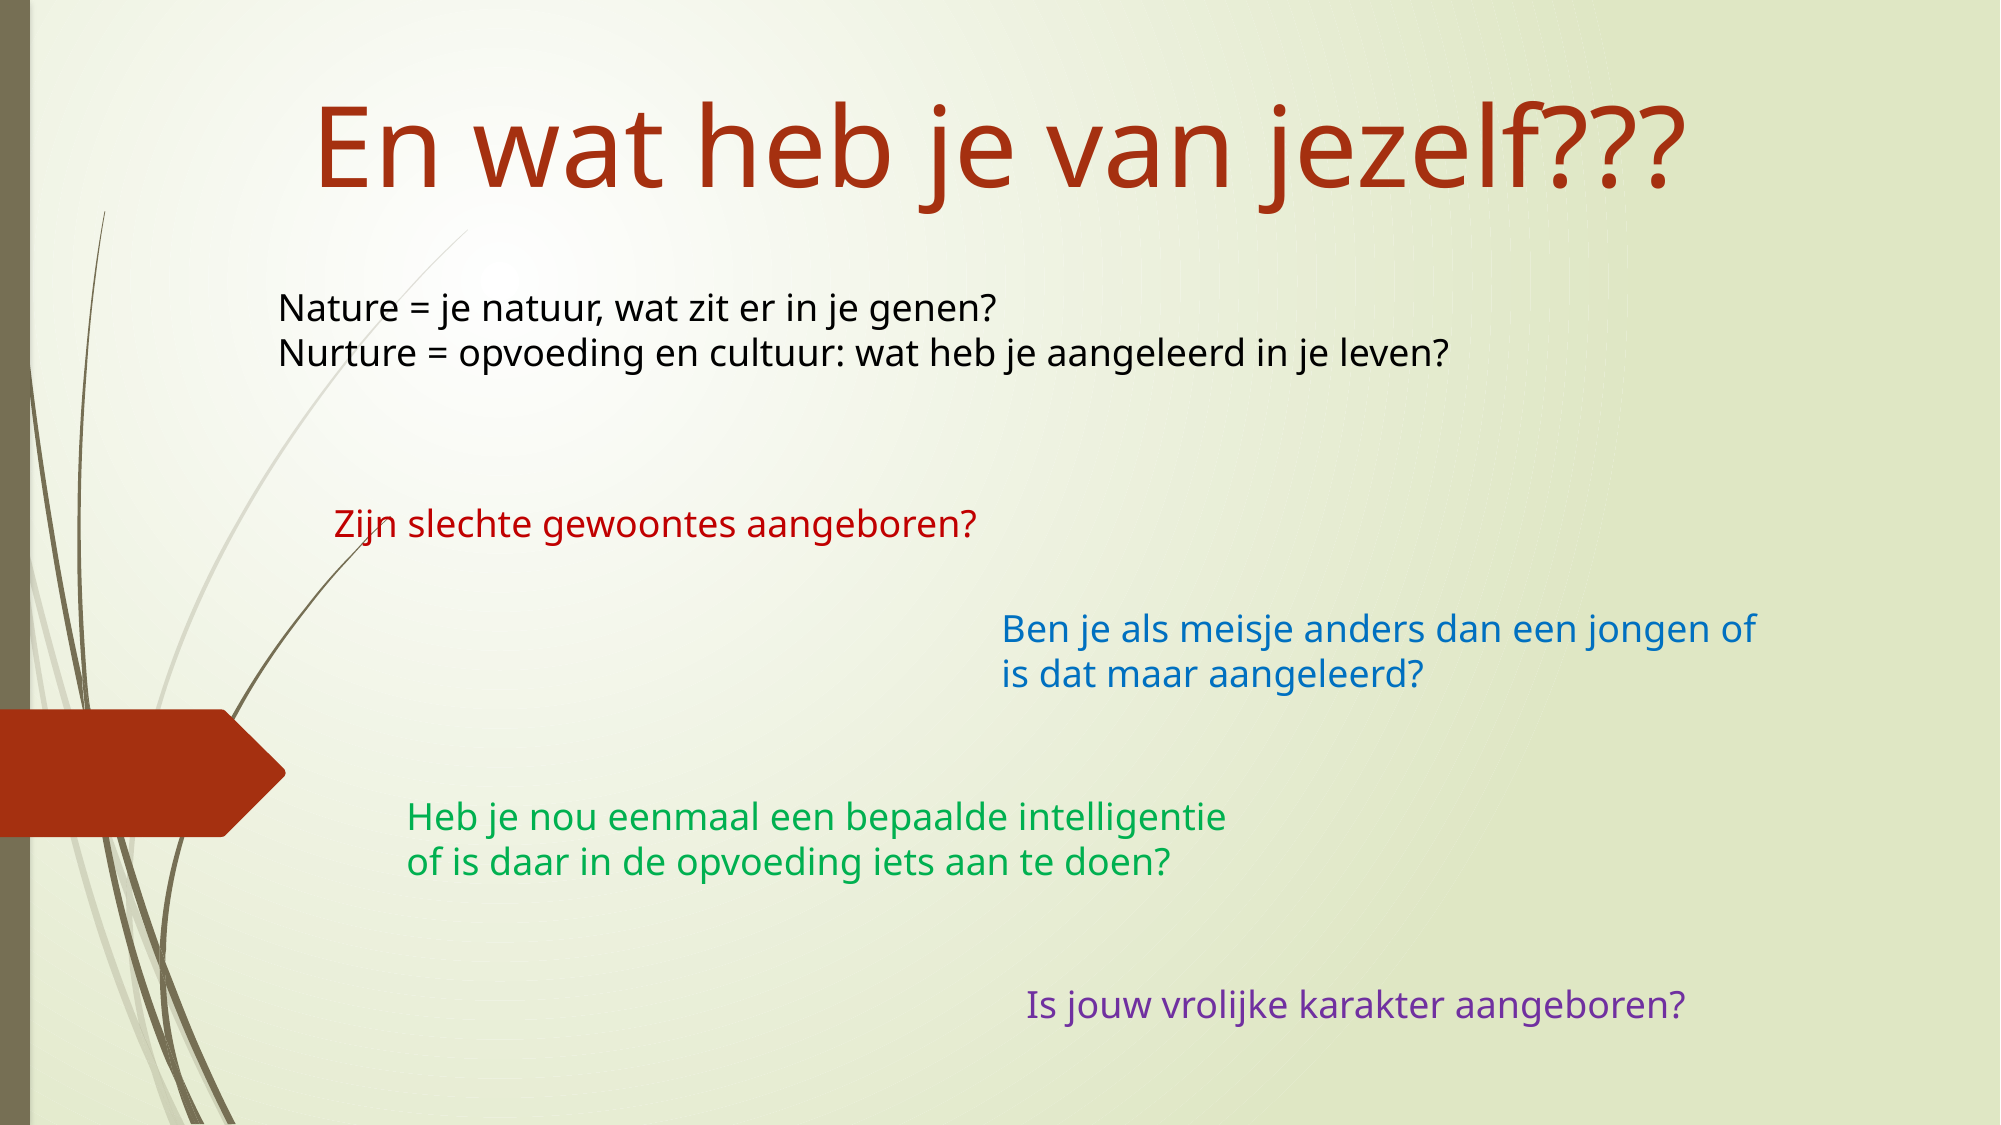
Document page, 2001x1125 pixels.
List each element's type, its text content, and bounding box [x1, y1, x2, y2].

text_box Heb je nou eenmaal een bepaalde intelligentie of is daar in de opvoeding iets aan te doen? [391, 785, 1243, 891]
text_box En wat heb je van jezelf??? [296, 67, 1704, 218]
text_box Zijn slechte gewoontes aangeboren? [319, 493, 993, 553]
text_box Nature = je natuur, wat zit er in je genen? Nurture = opvoeding en cultuur: wat heb je aangeleerd in je leven? [262, 276, 1466, 381]
text_box Is jouw vrolijke karakter aangeboren? [1011, 973, 1702, 1034]
text_box Ben je als meisje anders dan een jongen of is dat maar aangeleerd? [986, 597, 1773, 703]
